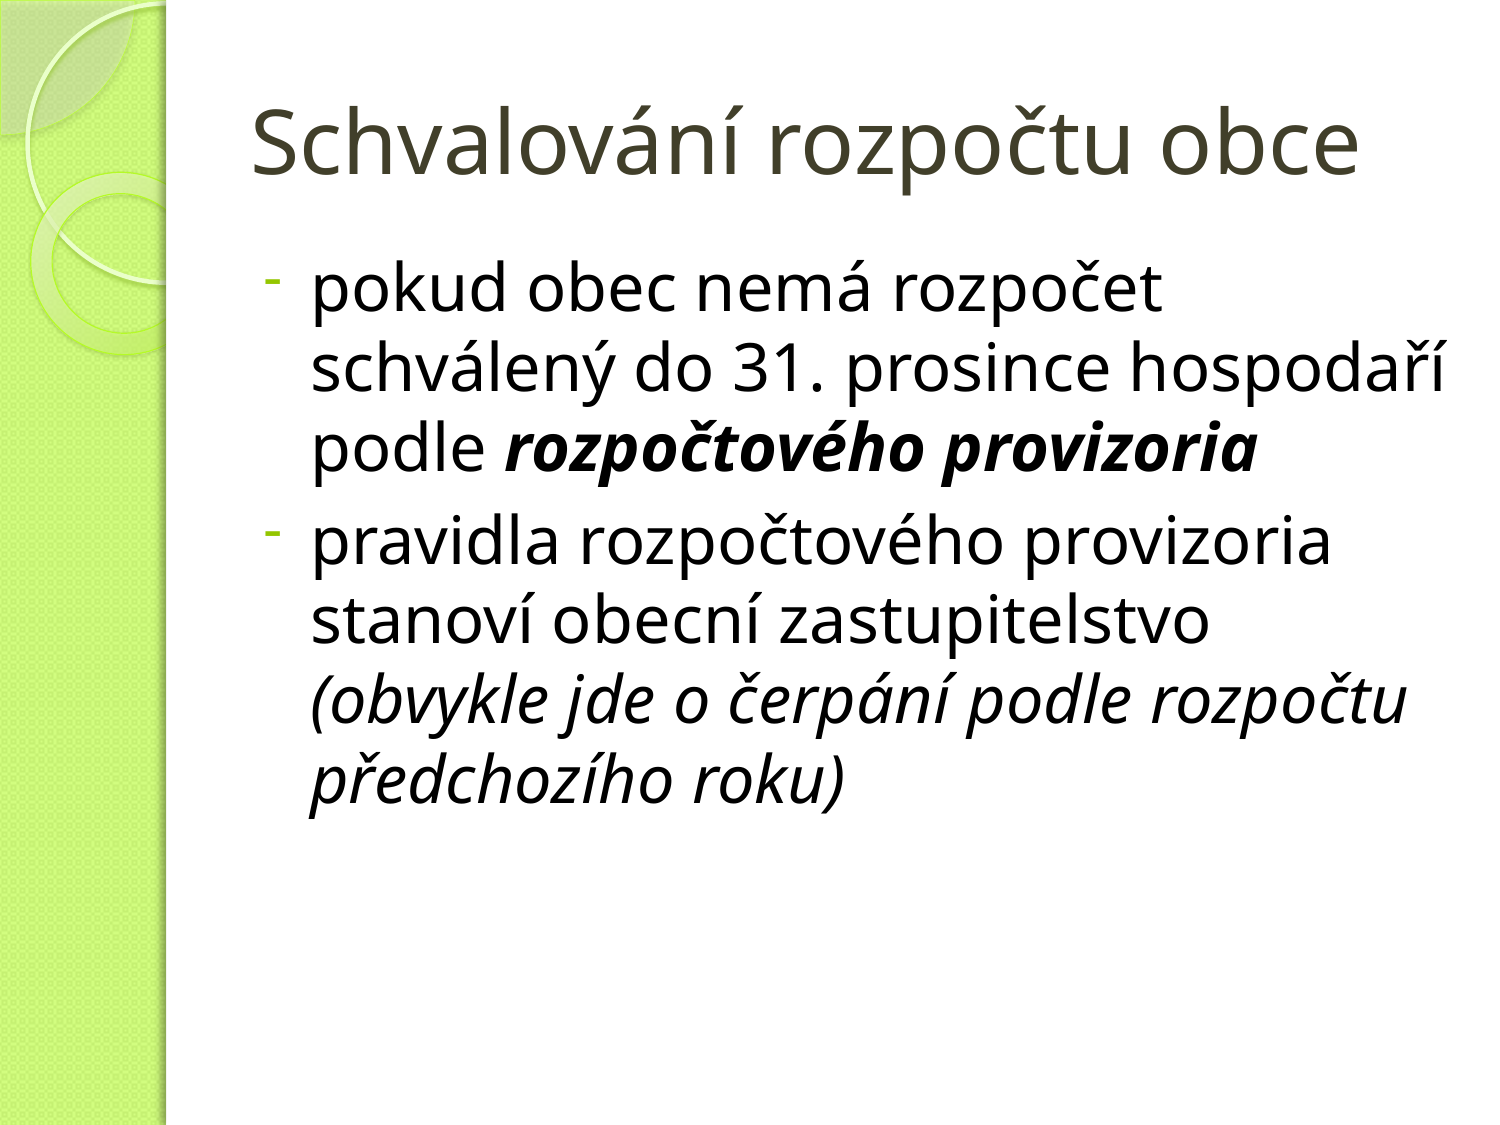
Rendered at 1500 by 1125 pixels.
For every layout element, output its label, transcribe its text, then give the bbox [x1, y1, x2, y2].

title Schvalování rozpočtu obce [235, 45, 1466, 233]
list pokud obec nemá rozpočet schválený do 31. prosince hospodaří podle rozpočtového provizoria pravidla rozpočtového provizoria stanoví obecní zastupitelstvo (obvykle jde o čerpání podle rozpočtu předchozího roku) [235, 237, 1466, 1025]
